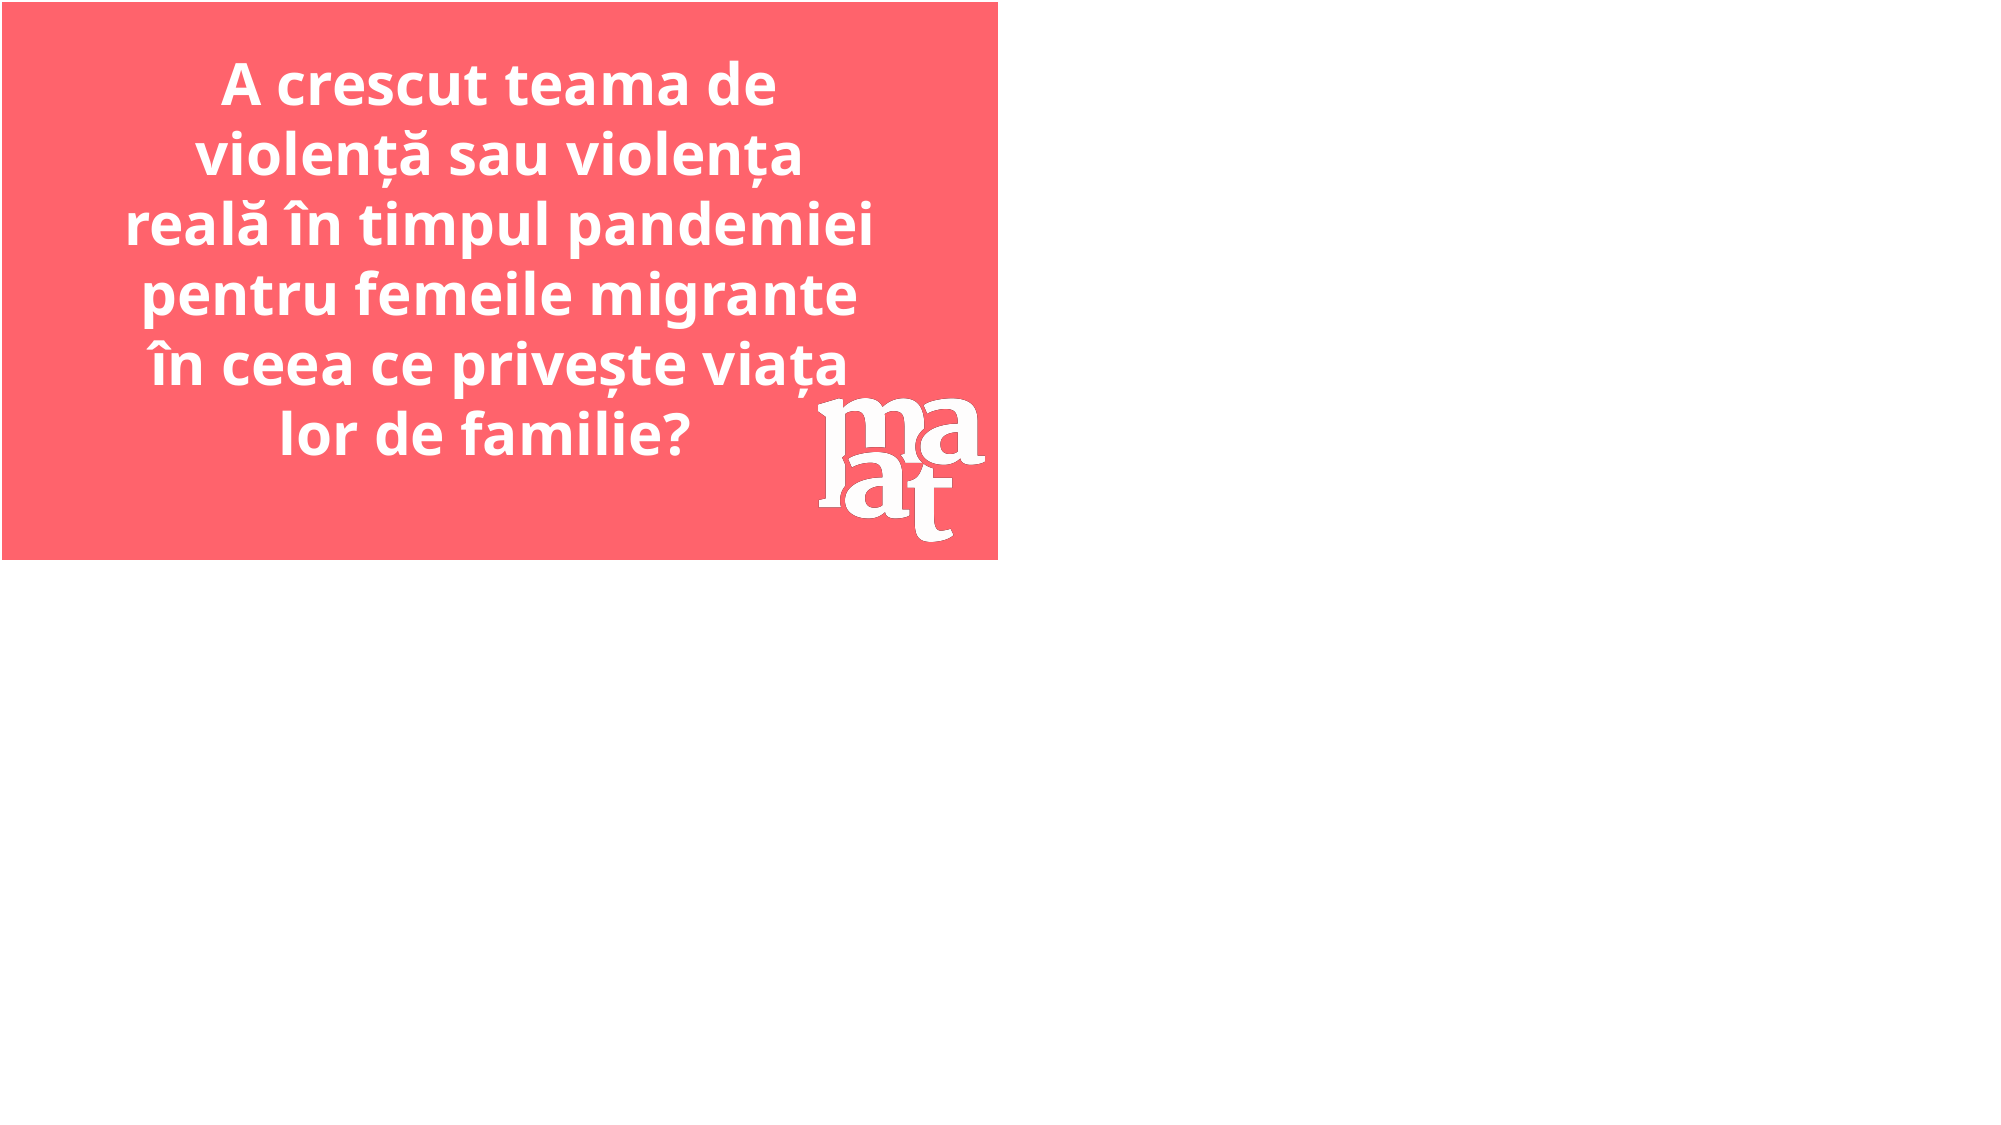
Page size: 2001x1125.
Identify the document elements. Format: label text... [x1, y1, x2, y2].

picture [818, 398, 985, 542]
text_box [0, 0, 1001, 563]
text_box A crescut teama de violență sau violența reală în timpul pandemiei pentru femeile migrante în ceea ce privește viața lor de familie? [102, 39, 898, 545]
